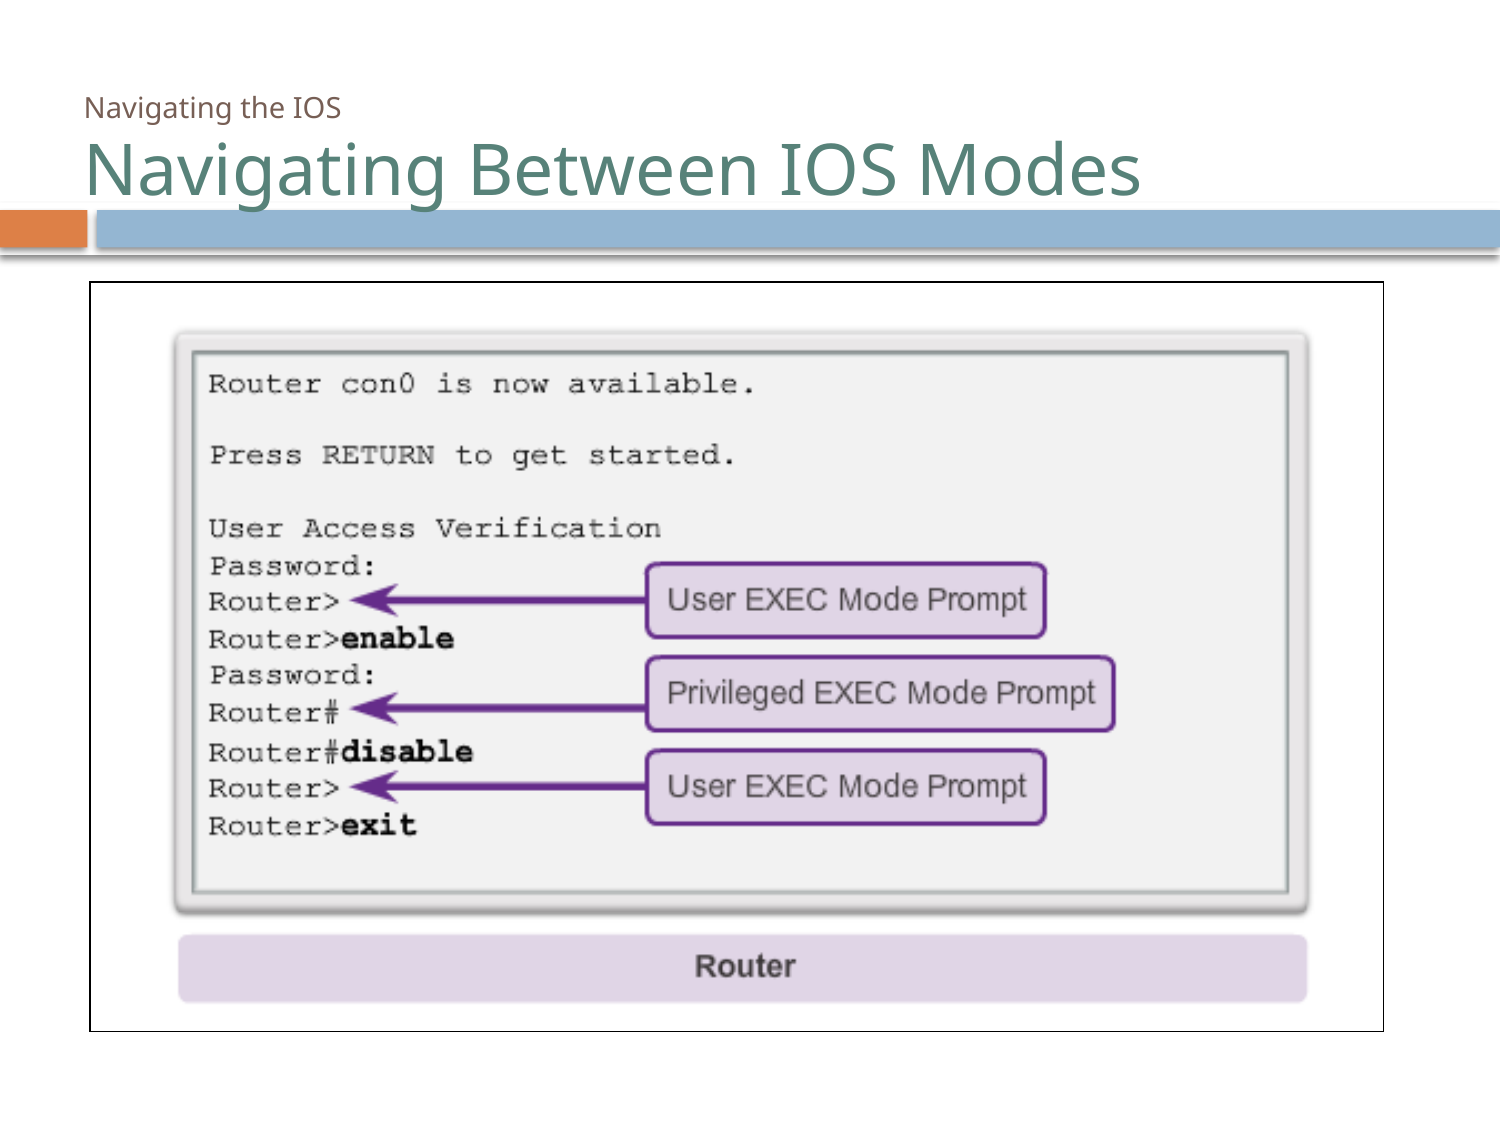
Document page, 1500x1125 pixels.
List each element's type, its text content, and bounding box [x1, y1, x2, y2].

title Navigating the IOS Navigating Between IOS Modes [68, 80, 1405, 219]
picture [90, 282, 1384, 1032]
